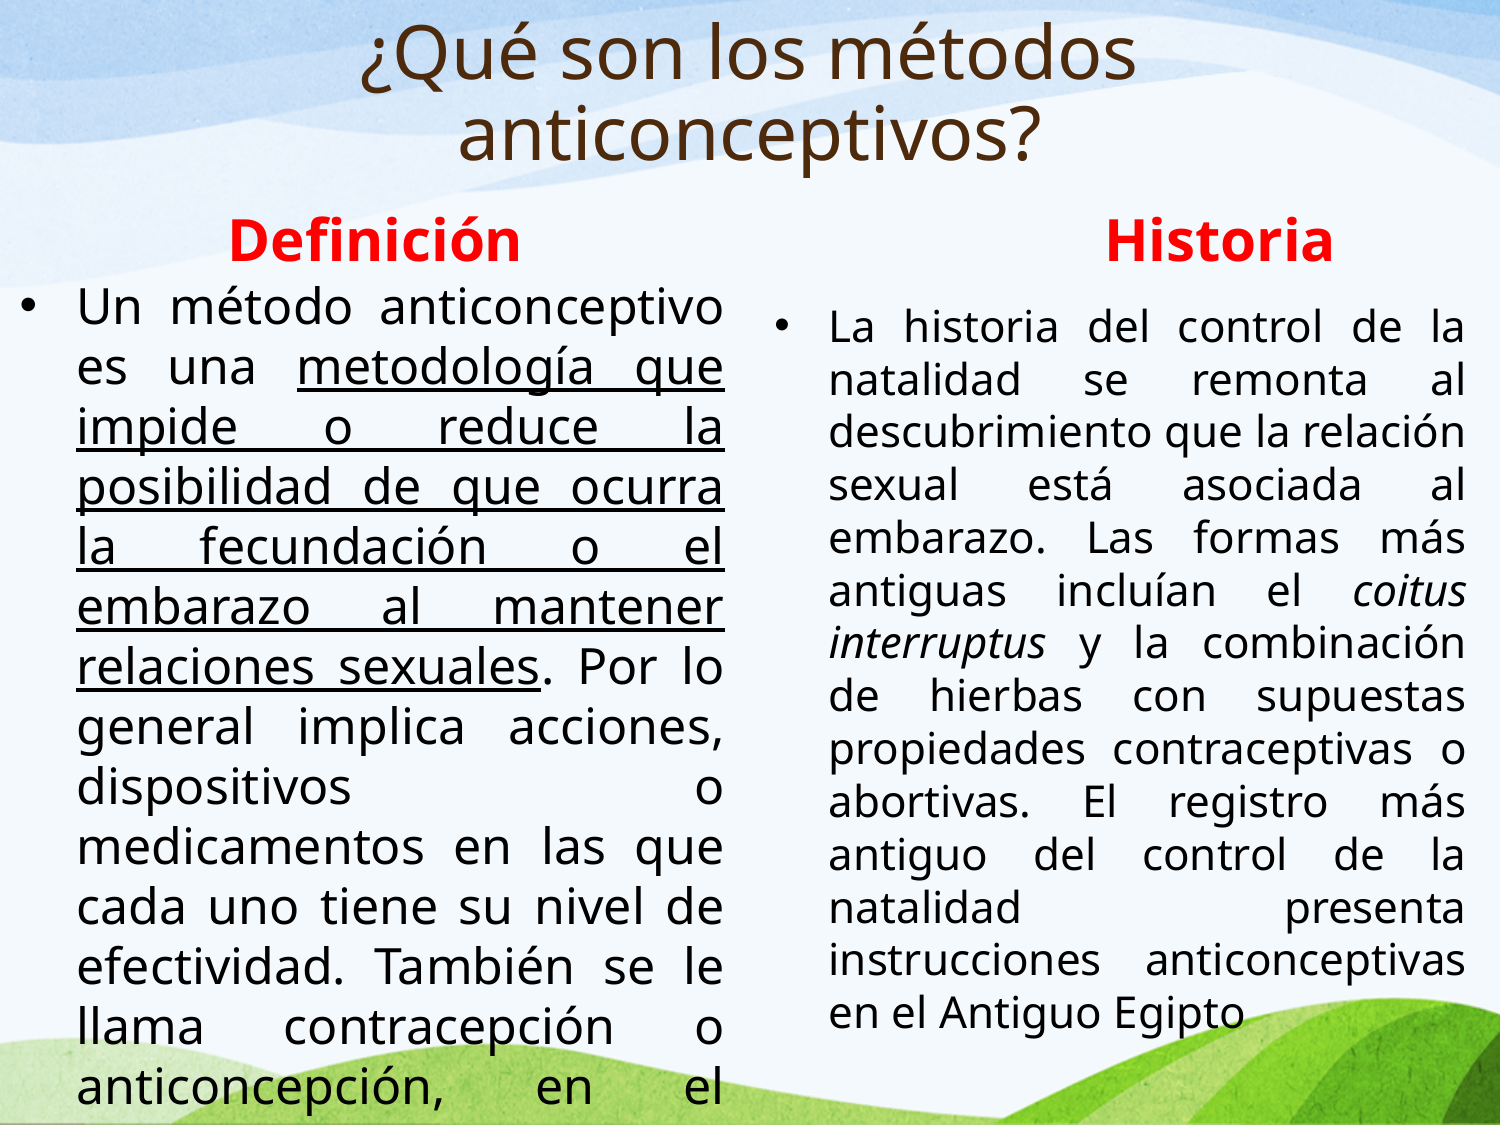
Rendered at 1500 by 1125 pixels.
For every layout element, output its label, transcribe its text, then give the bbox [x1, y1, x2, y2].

list Historia [986, 196, 1455, 281]
picture [0, 0, 1500, 1125]
list Un método anticonceptivo es una metodología que impide o reduce la posibilidad de que ocurra la fecundación o el embarazo al mantener relaciones sexuales. Por lo general implica acciones, dispositivos o medicamentos en las que cada uno tiene su nivel de efectividad. También se le llama contracepción o anticoncepción, en el sentido de ser formas de control de la natalidad. [4, 267, 741, 1035]
list Definición [123, 208, 628, 267]
list La historia del control de la natalidad se remonta al descubrimiento que la relación sexual está asociada al embarazo. Las formas más antiguas incluían el coitus interruptus y la combinación de hierbas con supuestas propiedades contraceptivas o abortivas. El registro más antiguo del control de la natalidad presenta instrucciones anticonceptivas en el Antiguo Egipto [759, 290, 1483, 1059]
title ¿Qué son los métodos anticonceptivos? [131, 0, 1369, 185]
